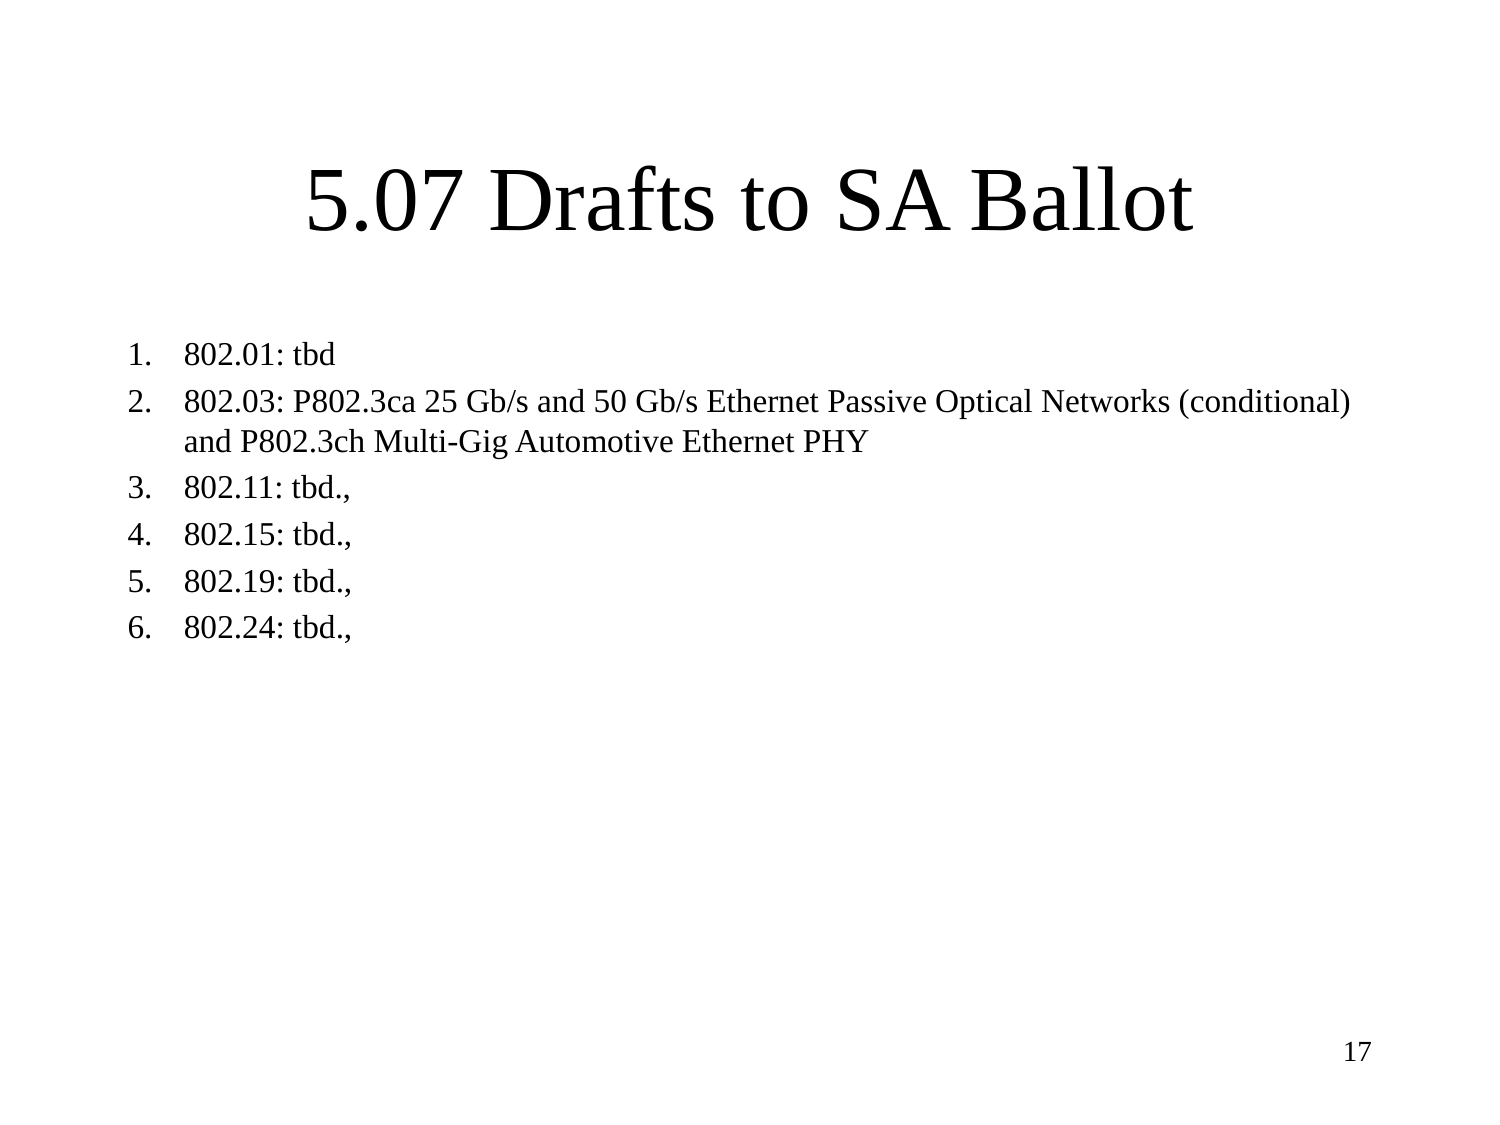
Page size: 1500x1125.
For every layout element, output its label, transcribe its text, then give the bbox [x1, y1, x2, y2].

list 802.01: tbd 802.03: P802.3ca 25 Gb/s and 50 Gb/s Ethernet Passive Optical Networks (conditional) and P802.3ch Multi-Gig Automotive Ethernet PHY 802.11: tbd., 802.15: tbd., 802.19: tbd., 802.24: tbd., [112, 324, 1388, 1001]
title 5.07 Drafts to SA Ballot [112, 99, 1388, 288]
slide_number 17 [1074, 1024, 1388, 1101]
